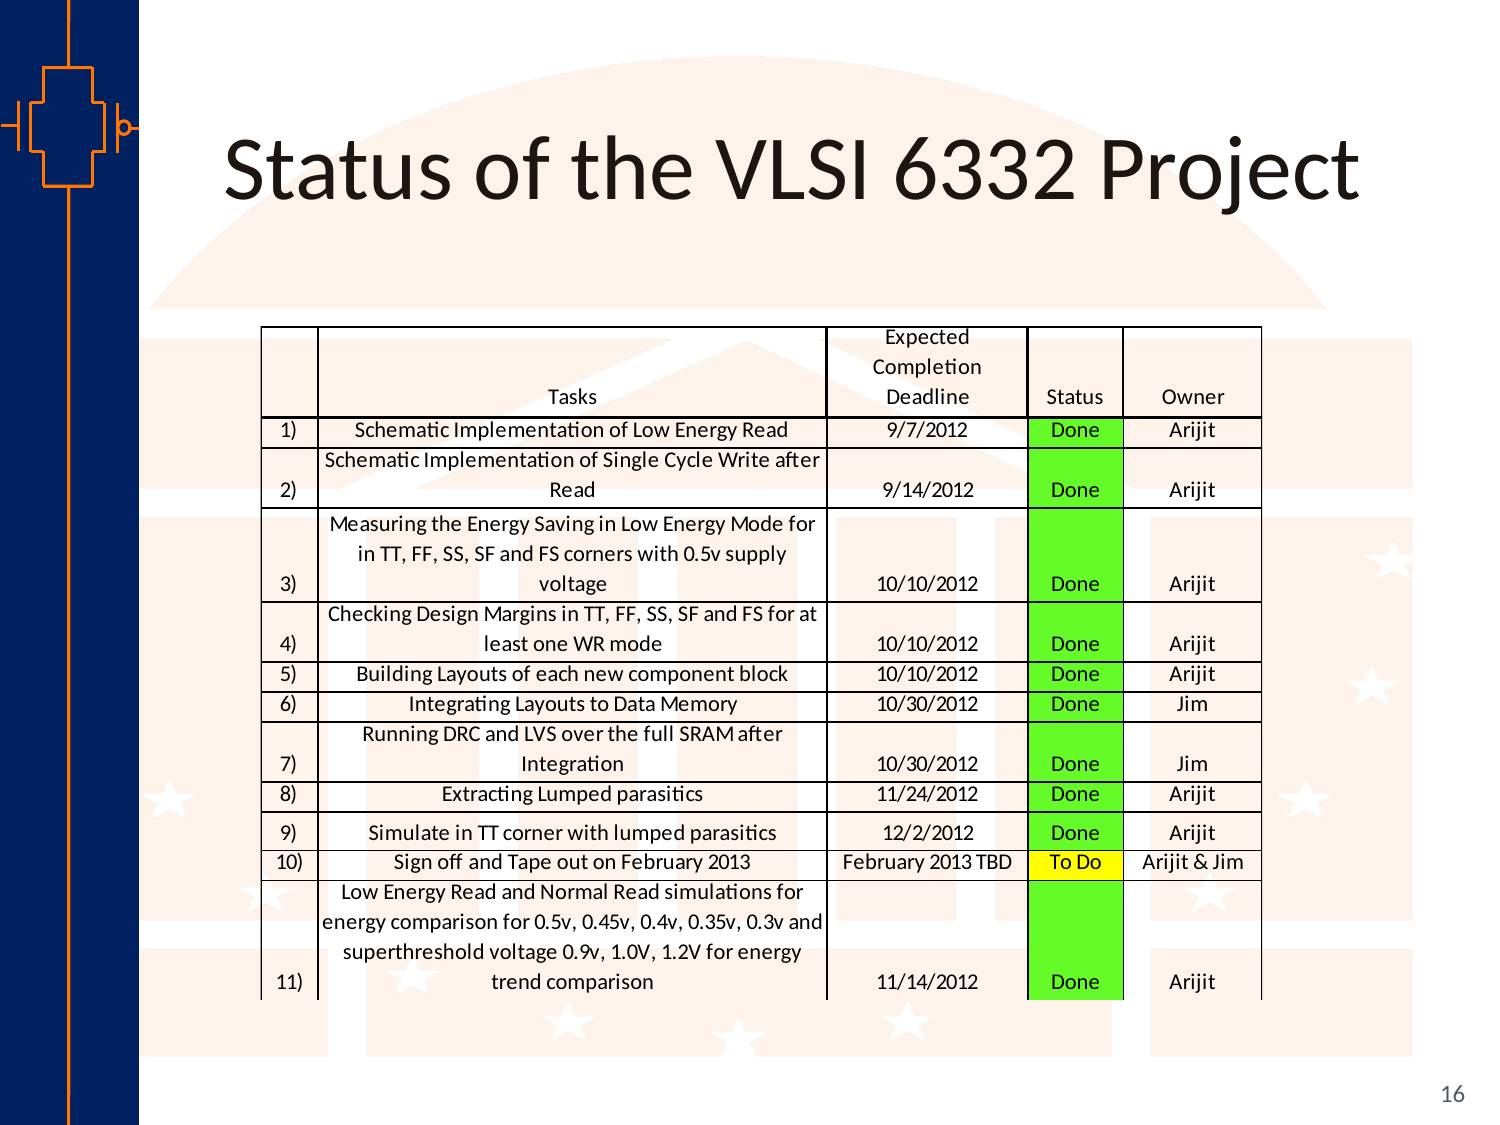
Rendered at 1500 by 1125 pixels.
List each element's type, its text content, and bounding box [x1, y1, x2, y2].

title Status of the VLSI 6332 Project [200, 37, 1388, 225]
slide_number 16 [1425, 1062, 1488, 1123]
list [260, 325, 1264, 1002]
